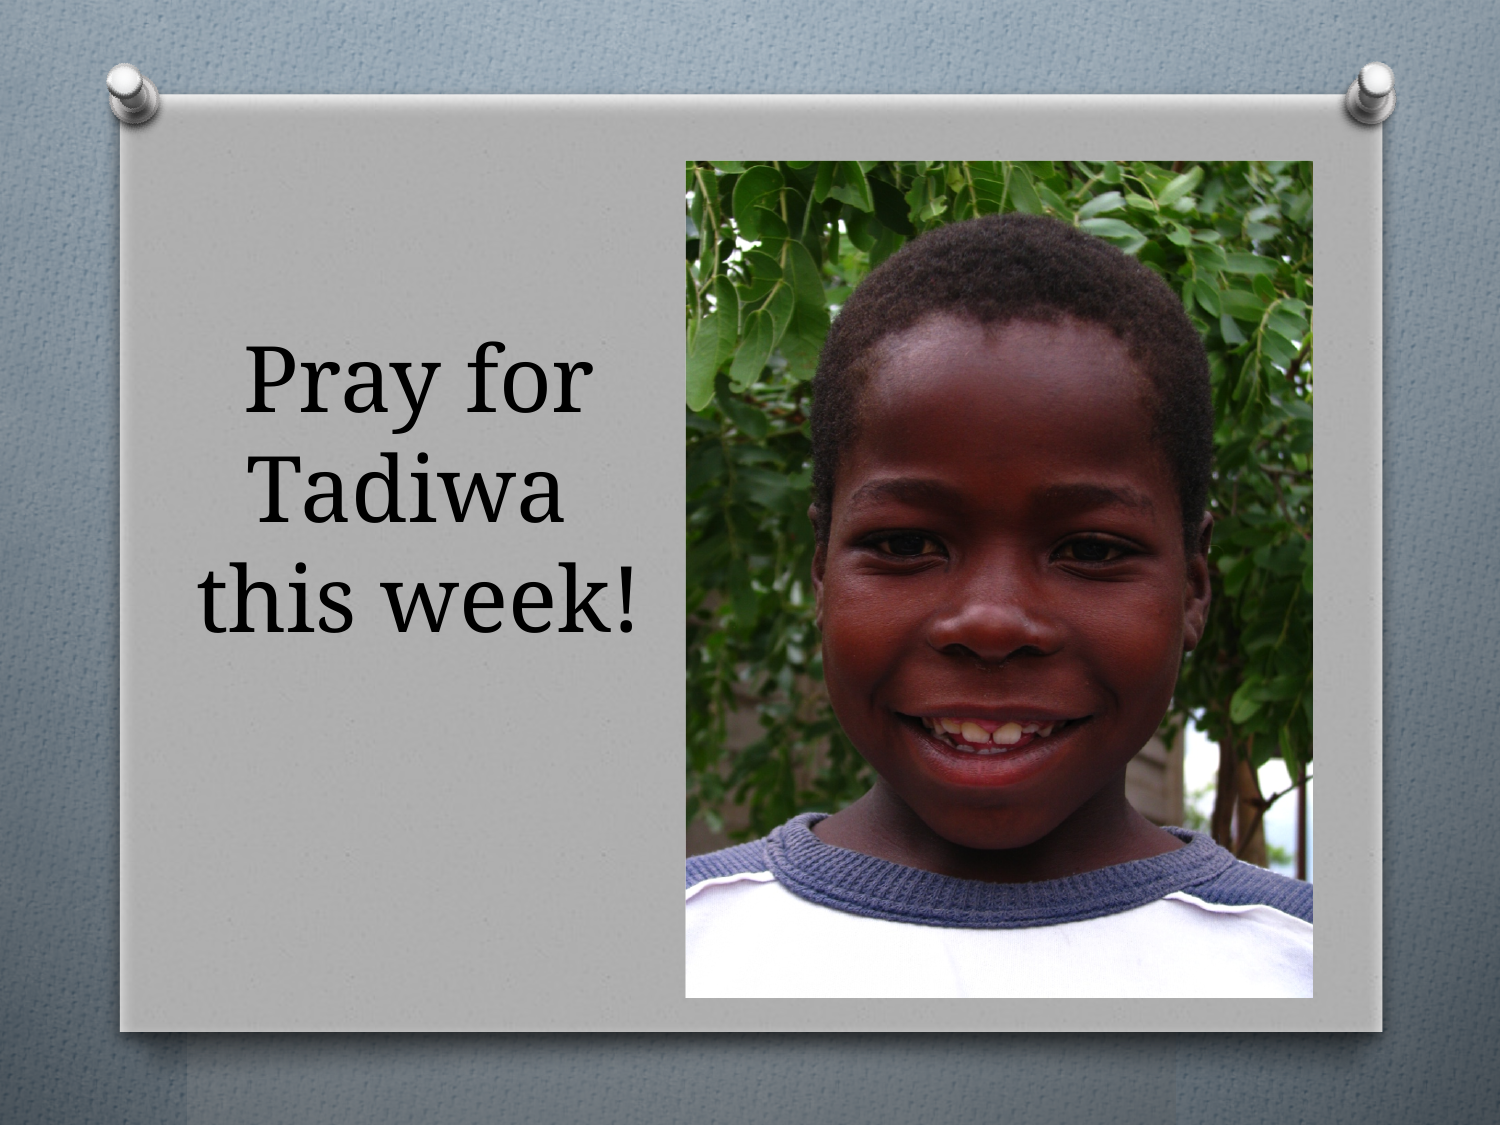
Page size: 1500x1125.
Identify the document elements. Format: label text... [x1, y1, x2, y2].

picture [580, 162, 1418, 997]
title Pray for Tadiwa this week! [147, 267, 579, 705]
picture [75, 29, 198, 153]
picture [1317, 35, 1439, 156]
